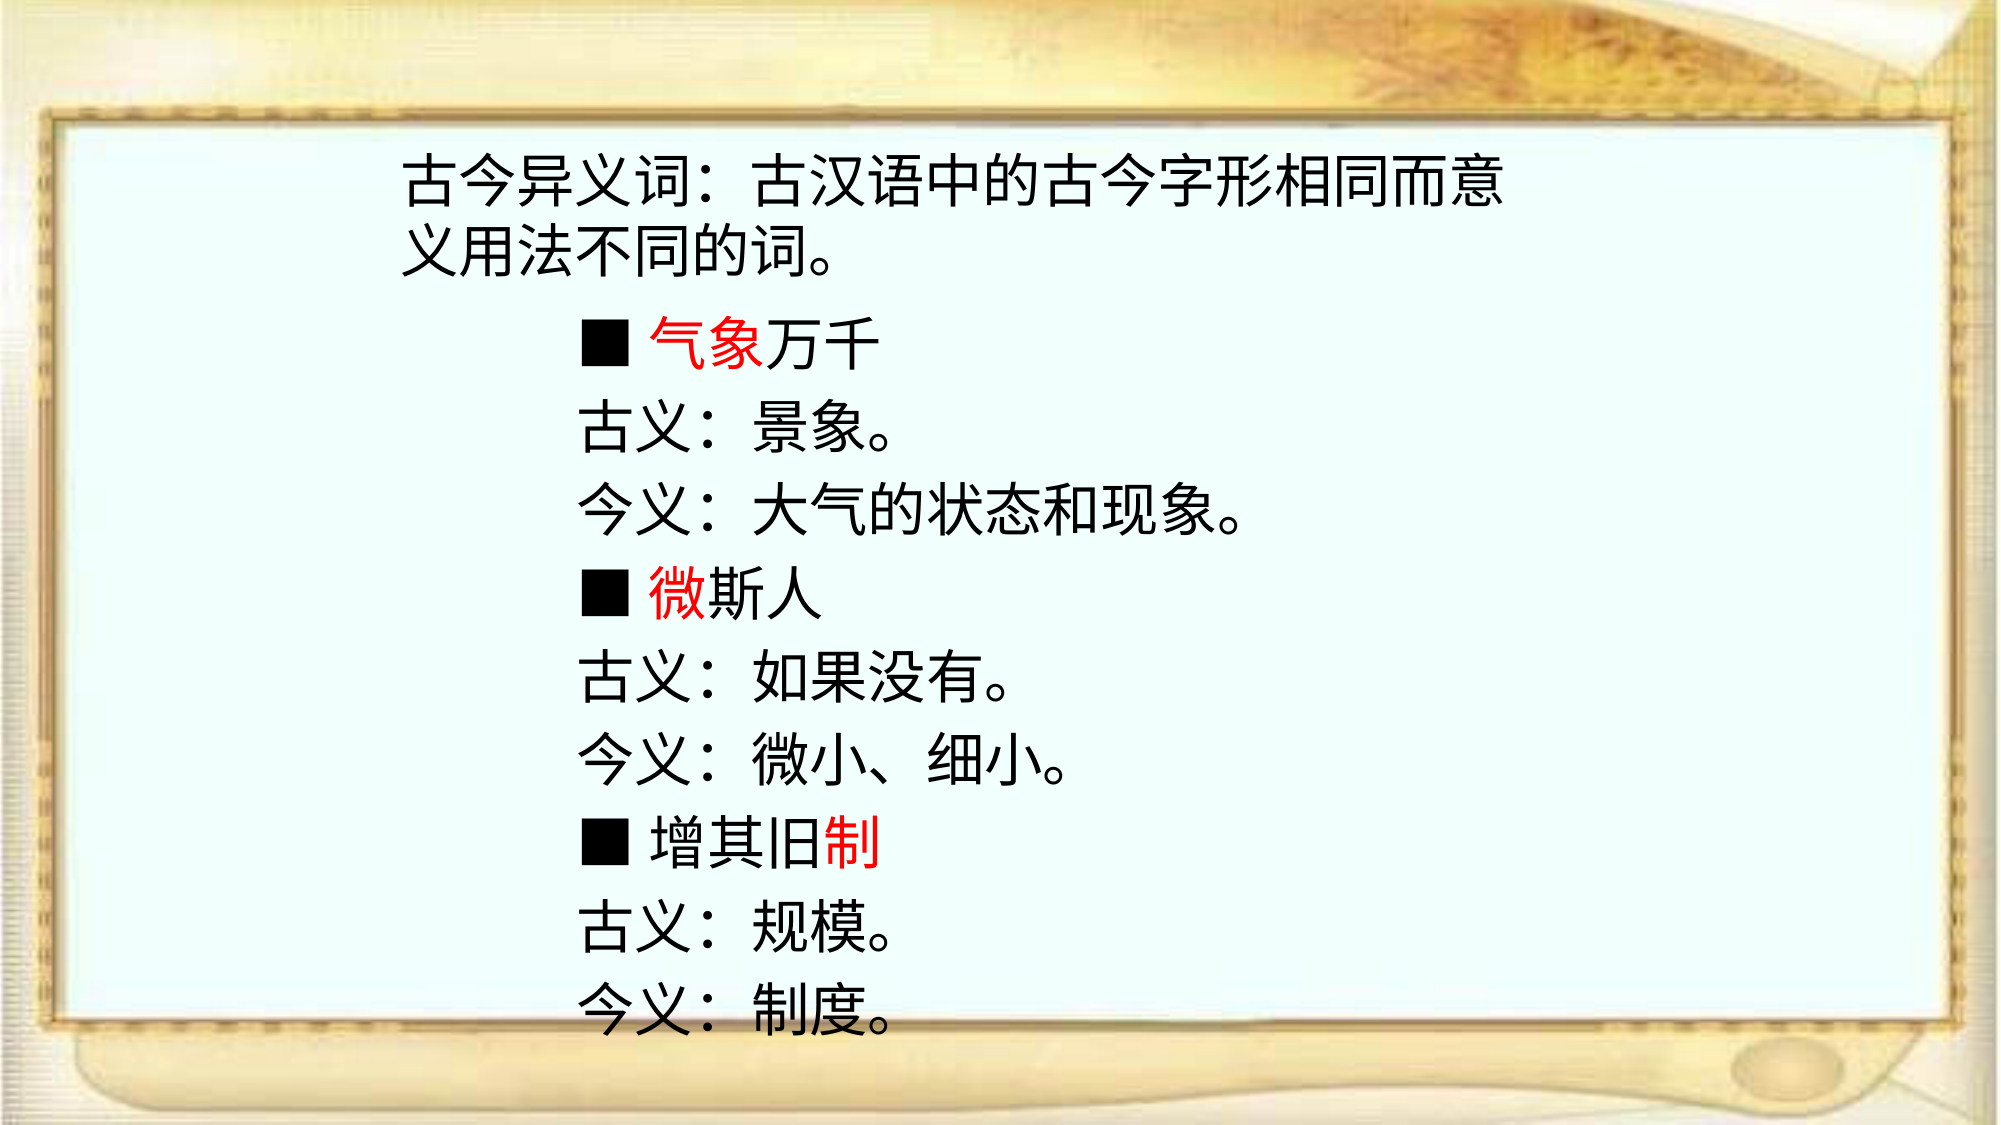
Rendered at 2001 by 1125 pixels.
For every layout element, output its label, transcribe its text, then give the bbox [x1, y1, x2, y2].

picture [0, 0, 2001, 1125]
text_box 古今异义词：古汉语中的古今字形相同而意义用法不同的词。 [385, 137, 1530, 292]
text_box ■气象万千 古义：景象。 今义：大气的状态和现象。 ■微斯人 古义：如果没有。 今义：微小、细小。 ■增其旧制 古义：规模。 今义：制度。 [561, 285, 1555, 1051]
